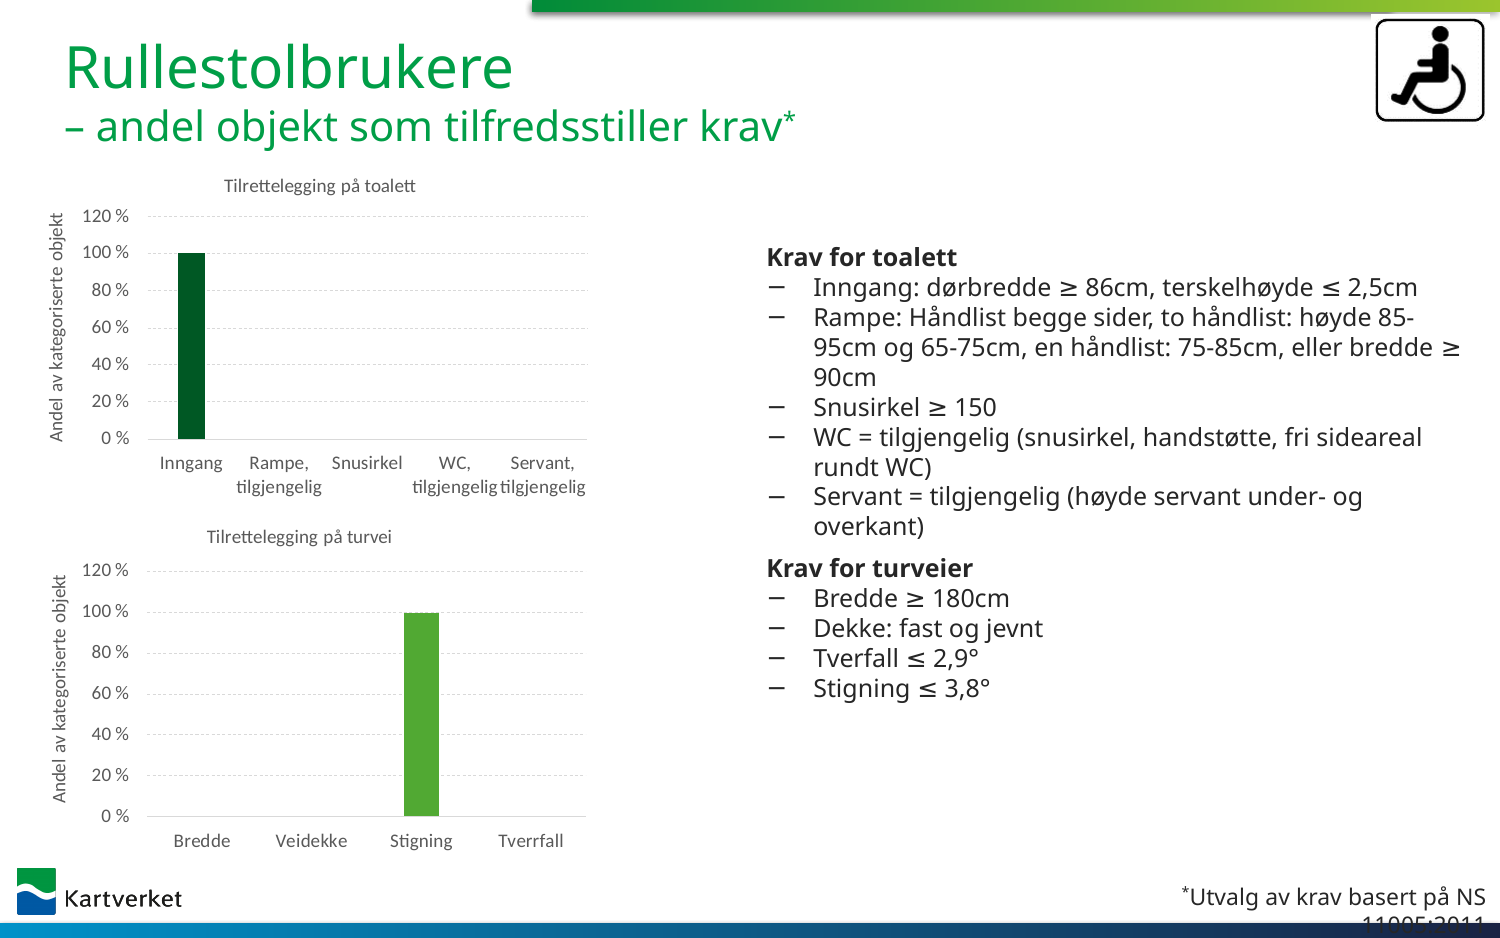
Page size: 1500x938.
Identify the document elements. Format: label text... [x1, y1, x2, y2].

picture [1371, 13, 1491, 127]
text_box *Utvalg av krav basert på NS 11005:2011 [1068, 873, 1500, 938]
picture [41, 520, 597, 859]
picture [41, 166, 598, 505]
text_box Krav for toalett Inngang: dørbredde ≥ 86cm, terskelhøyde ≤ 2,5cm Rampe: Håndlist begge sider, to håndlist: høyde 85-95cm og 65-75cm, en håndlist: 75-85cm, eller bredde ≥ 90cm Snusirkel ≥ 150 WC = tilgjengelig (snusirkel, handstøtte, fri sideareal rundt WC) Servant = tilgjengelig (høyde servant under- og overkant) [751, 234, 1483, 545]
text_box Krav for turveier Bredde ≥ 180cm Dekke: fast og jevnt Tverfall ≤ 2,9° Stigning ≤ 3,8° [751, 545, 1483, 710]
text_box Rullestolbrukere – andel objekt som tilfredsstiller krav* [49, 14, 1431, 158]
